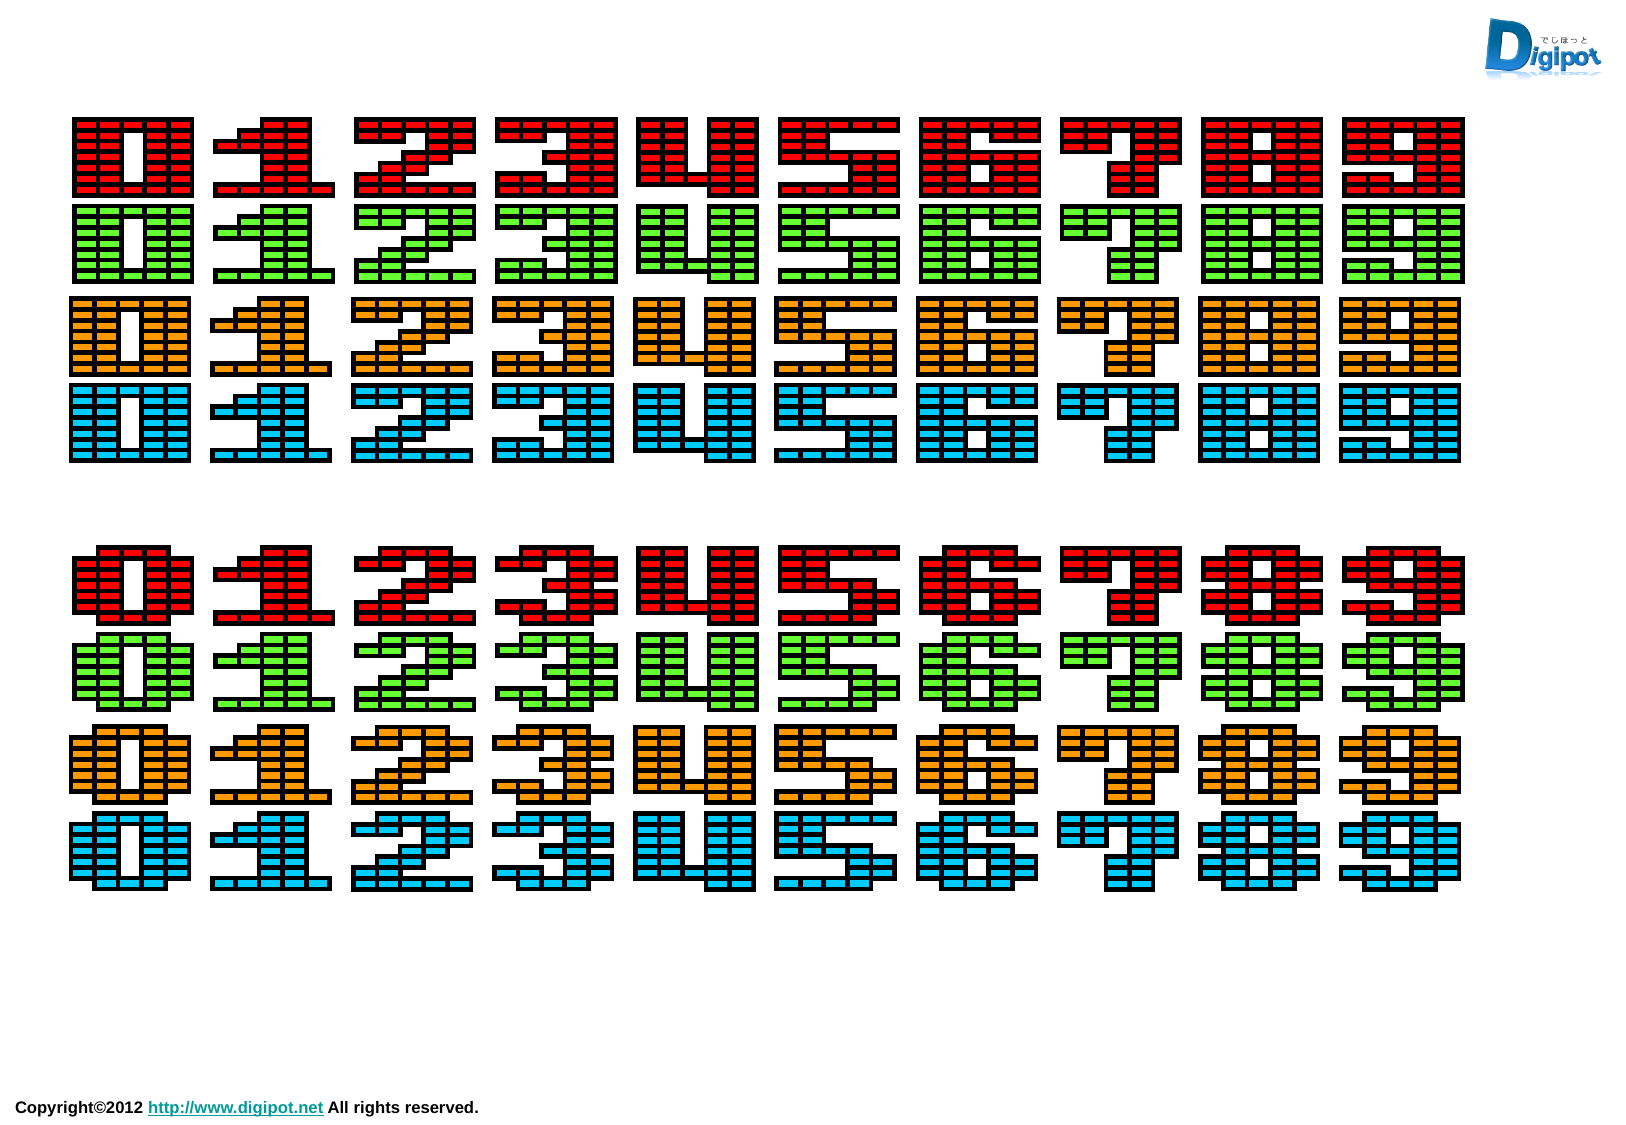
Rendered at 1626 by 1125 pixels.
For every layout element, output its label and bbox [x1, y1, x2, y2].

text_box [1341, 813, 1460, 890]
text_box [1344, 119, 1463, 196]
text_box [1203, 547, 1322, 624]
text_box [212, 298, 330, 375]
text_box [920, 634, 1039, 710]
text_box [920, 547, 1039, 624]
text_box [638, 119, 757, 196]
text_box [776, 298, 895, 375]
text_box [1200, 385, 1318, 461]
text_box [776, 726, 895, 803]
text_box [215, 547, 334, 624]
text_box [635, 385, 754, 462]
text_box [638, 206, 757, 283]
text_box [74, 205, 193, 282]
text_box [353, 727, 472, 803]
text_box [71, 385, 190, 461]
text_box [1062, 547, 1180, 624]
text_box [1059, 813, 1177, 890]
text_box [494, 726, 613, 803]
text_box [1062, 119, 1180, 196]
text_box [776, 385, 895, 461]
text_box [1341, 727, 1460, 803]
text_box [212, 726, 330, 803]
text_box [1203, 634, 1322, 710]
text_box [1062, 206, 1180, 283]
text_box [494, 385, 613, 461]
text_box [779, 205, 898, 282]
text_box [1341, 385, 1460, 462]
text_box [1200, 813, 1318, 890]
text_box [353, 385, 472, 462]
text_box [638, 634, 757, 711]
text_box [635, 813, 754, 890]
text_box [779, 634, 898, 710]
text_box [1062, 634, 1180, 711]
text_box [71, 298, 190, 375]
text_box [353, 298, 472, 375]
text_box [497, 547, 616, 624]
text_box [635, 298, 754, 375]
text_box [1341, 298, 1460, 375]
text_box [494, 298, 613, 375]
text_box [71, 726, 190, 803]
text_box [920, 119, 1039, 196]
text_box [356, 206, 475, 283]
text_box [920, 205, 1039, 282]
text_box [497, 634, 616, 710]
text_box [917, 298, 1036, 375]
text_box [494, 813, 613, 890]
text_box [779, 547, 898, 624]
text_box [356, 119, 475, 196]
text_box [917, 813, 1036, 890]
text_box [1200, 726, 1318, 803]
text_box [74, 634, 193, 710]
text_box [1059, 385, 1177, 462]
text_box [638, 547, 757, 624]
text_box [74, 547, 193, 624]
picture [1485, 18, 1602, 82]
text_box [71, 813, 190, 890]
text_box [497, 119, 616, 196]
text_box [1344, 634, 1463, 711]
text_box [1344, 206, 1463, 283]
text_box [212, 813, 330, 890]
text_box [1059, 298, 1177, 375]
text_box [779, 119, 898, 196]
text_box [353, 813, 472, 890]
text_box [917, 726, 1036, 803]
text_box [1203, 119, 1322, 196]
text_box [635, 727, 754, 803]
text_box [215, 205, 334, 282]
text_box [1344, 547, 1463, 624]
text_box [1059, 727, 1177, 803]
text_box [1200, 298, 1318, 375]
text_box [215, 119, 334, 196]
text_box [1203, 205, 1322, 282]
text_box [917, 385, 1036, 461]
text_box [356, 547, 475, 624]
text_box [776, 813, 895, 890]
text_box [212, 385, 330, 461]
text_box [497, 205, 616, 282]
text_box [74, 119, 193, 196]
text_box [215, 634, 334, 710]
text_box [356, 634, 475, 711]
